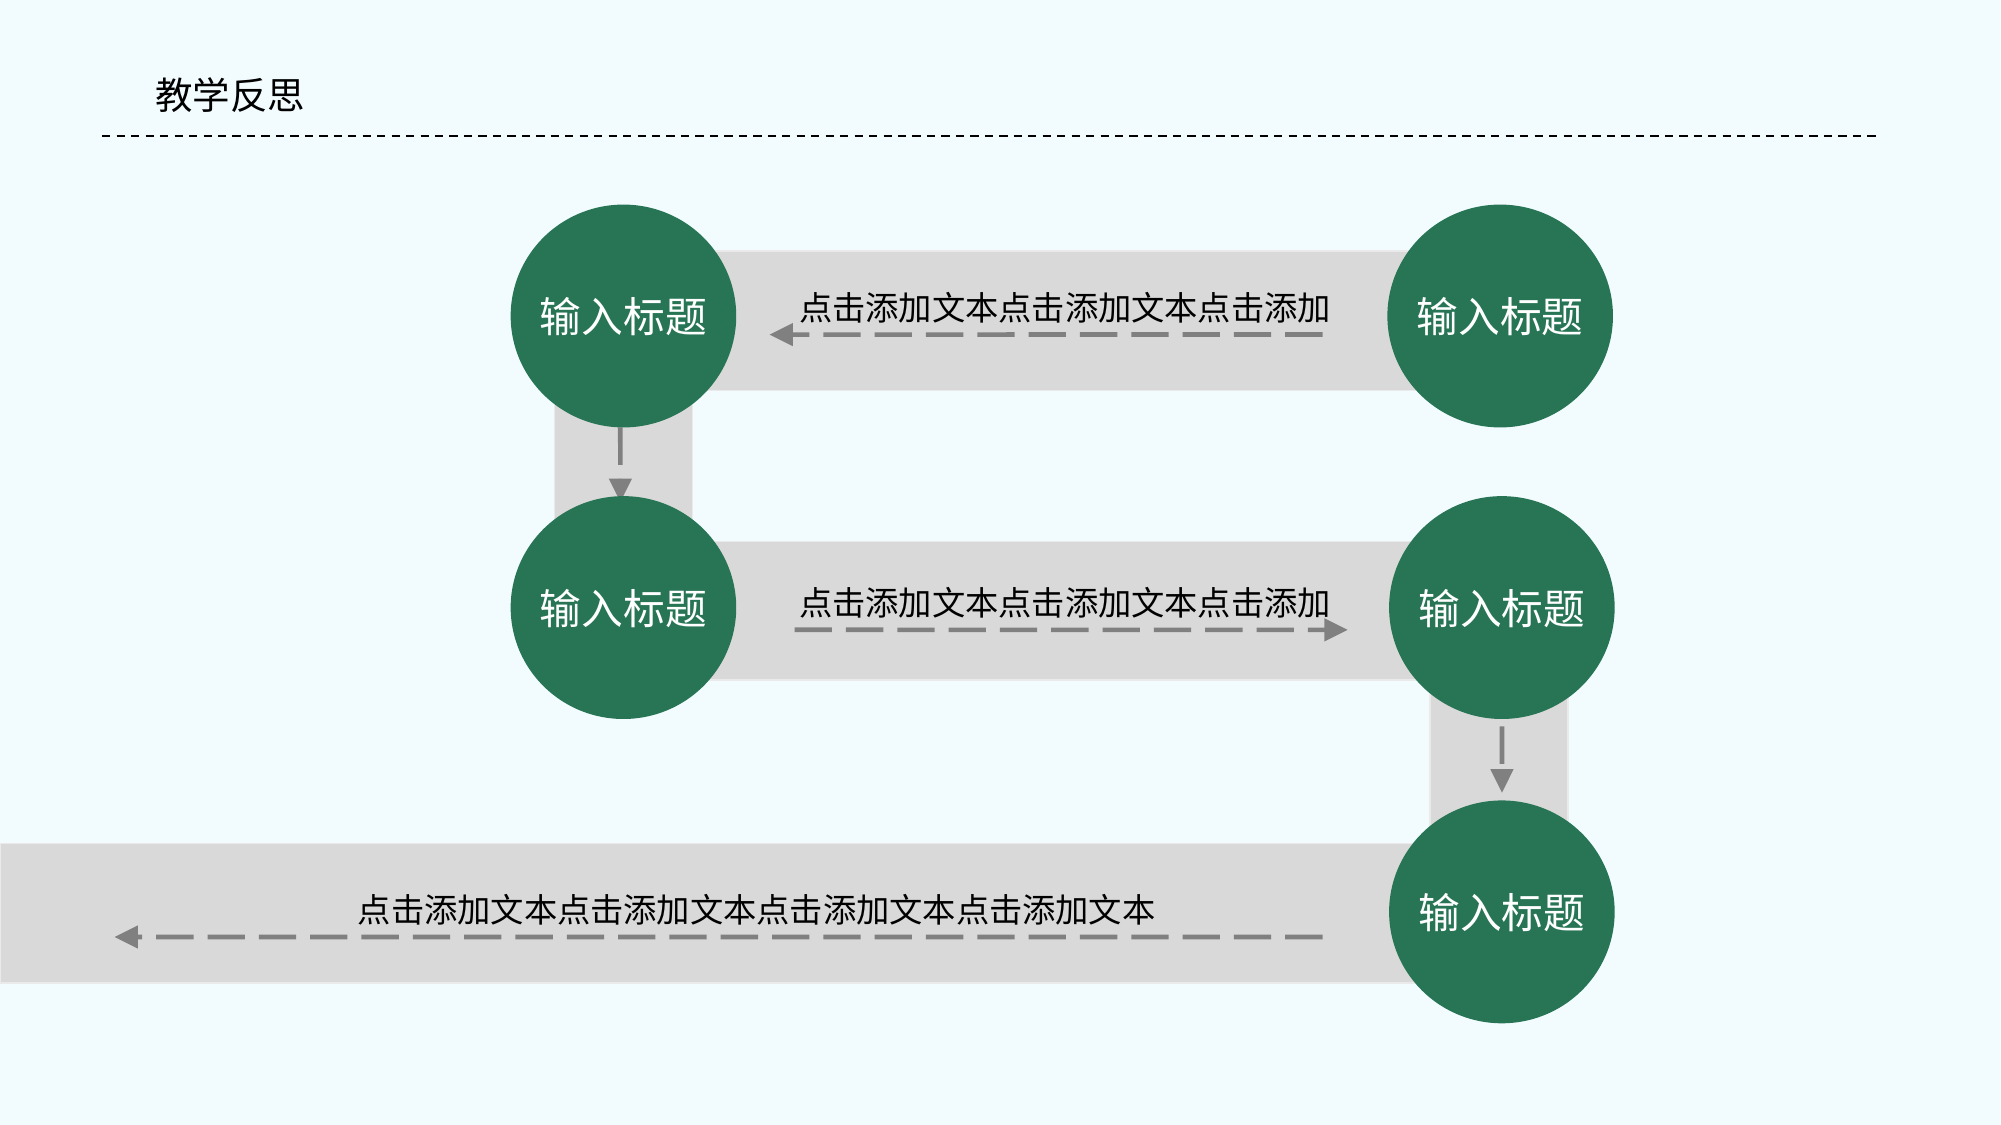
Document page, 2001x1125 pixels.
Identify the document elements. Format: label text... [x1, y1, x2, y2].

picture [0, 0, 2000, 1125]
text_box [0, 204, 1615, 1024]
text_box 教学反思 [140, 64, 321, 125]
